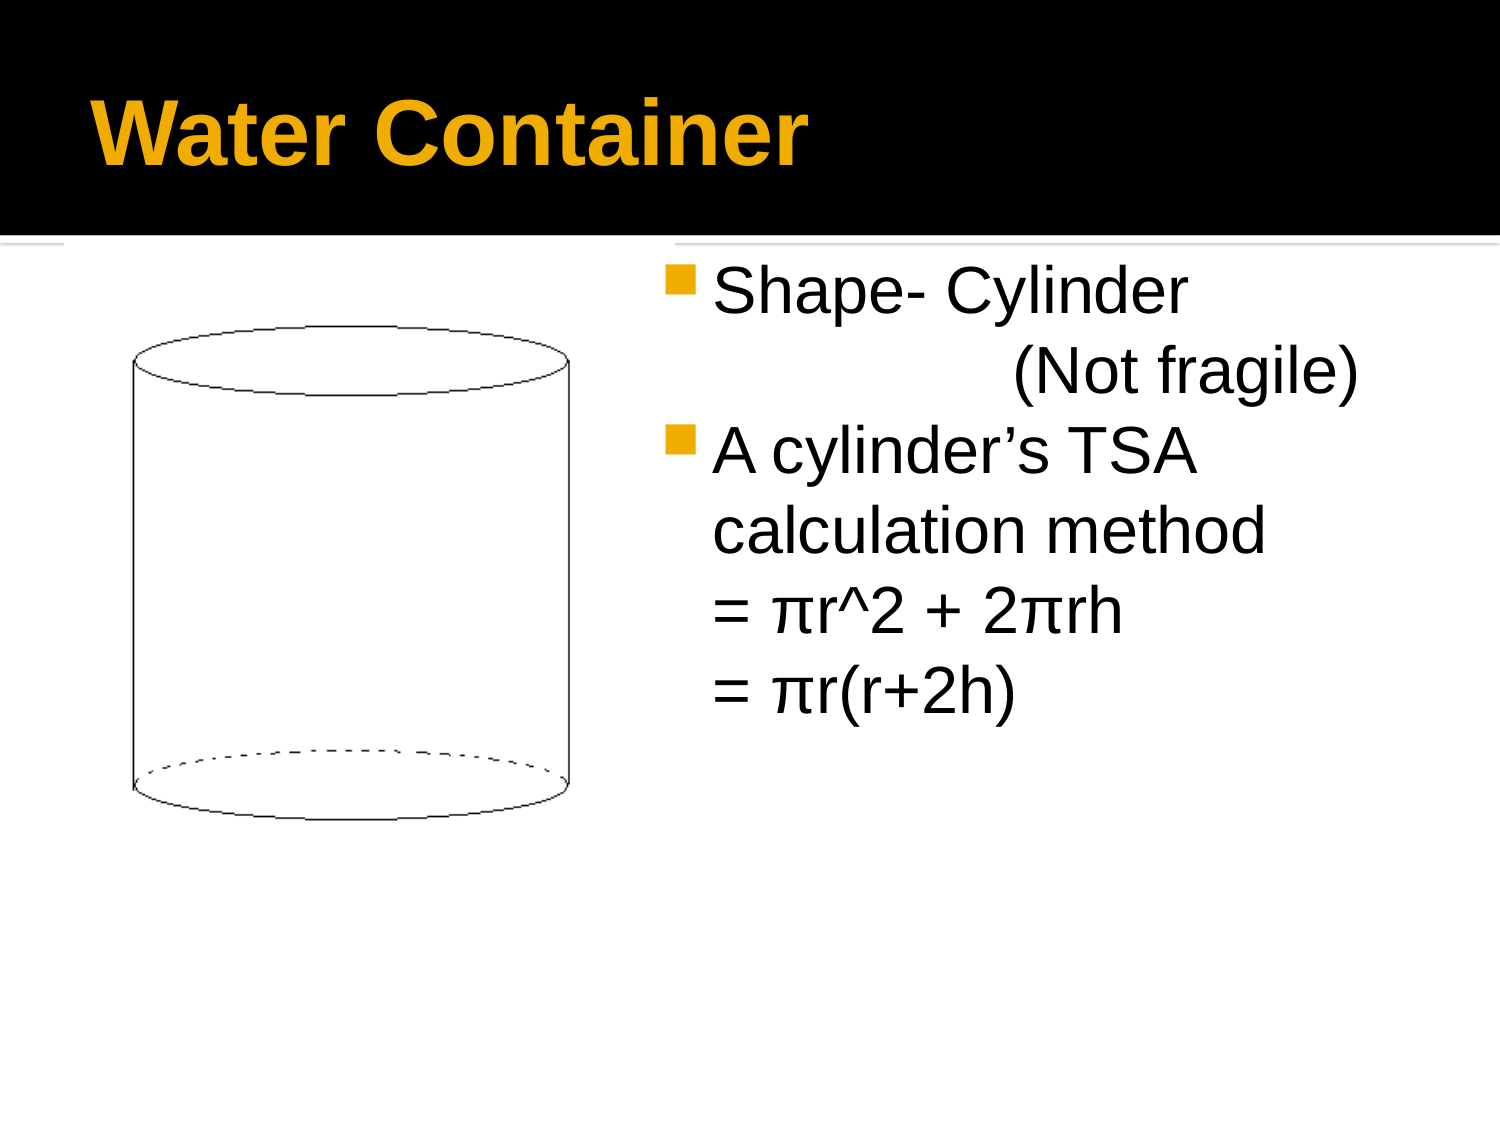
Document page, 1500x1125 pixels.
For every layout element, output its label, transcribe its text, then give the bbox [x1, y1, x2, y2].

list Shape- Cylinder (Not fragile) A cylinder’s TSA calculation method = πr^2 + 2πrh = πr(r+2h) [631, 231, 1425, 1005]
picture [64, 243, 675, 935]
title Water Container [75, 25, 1425, 231]
